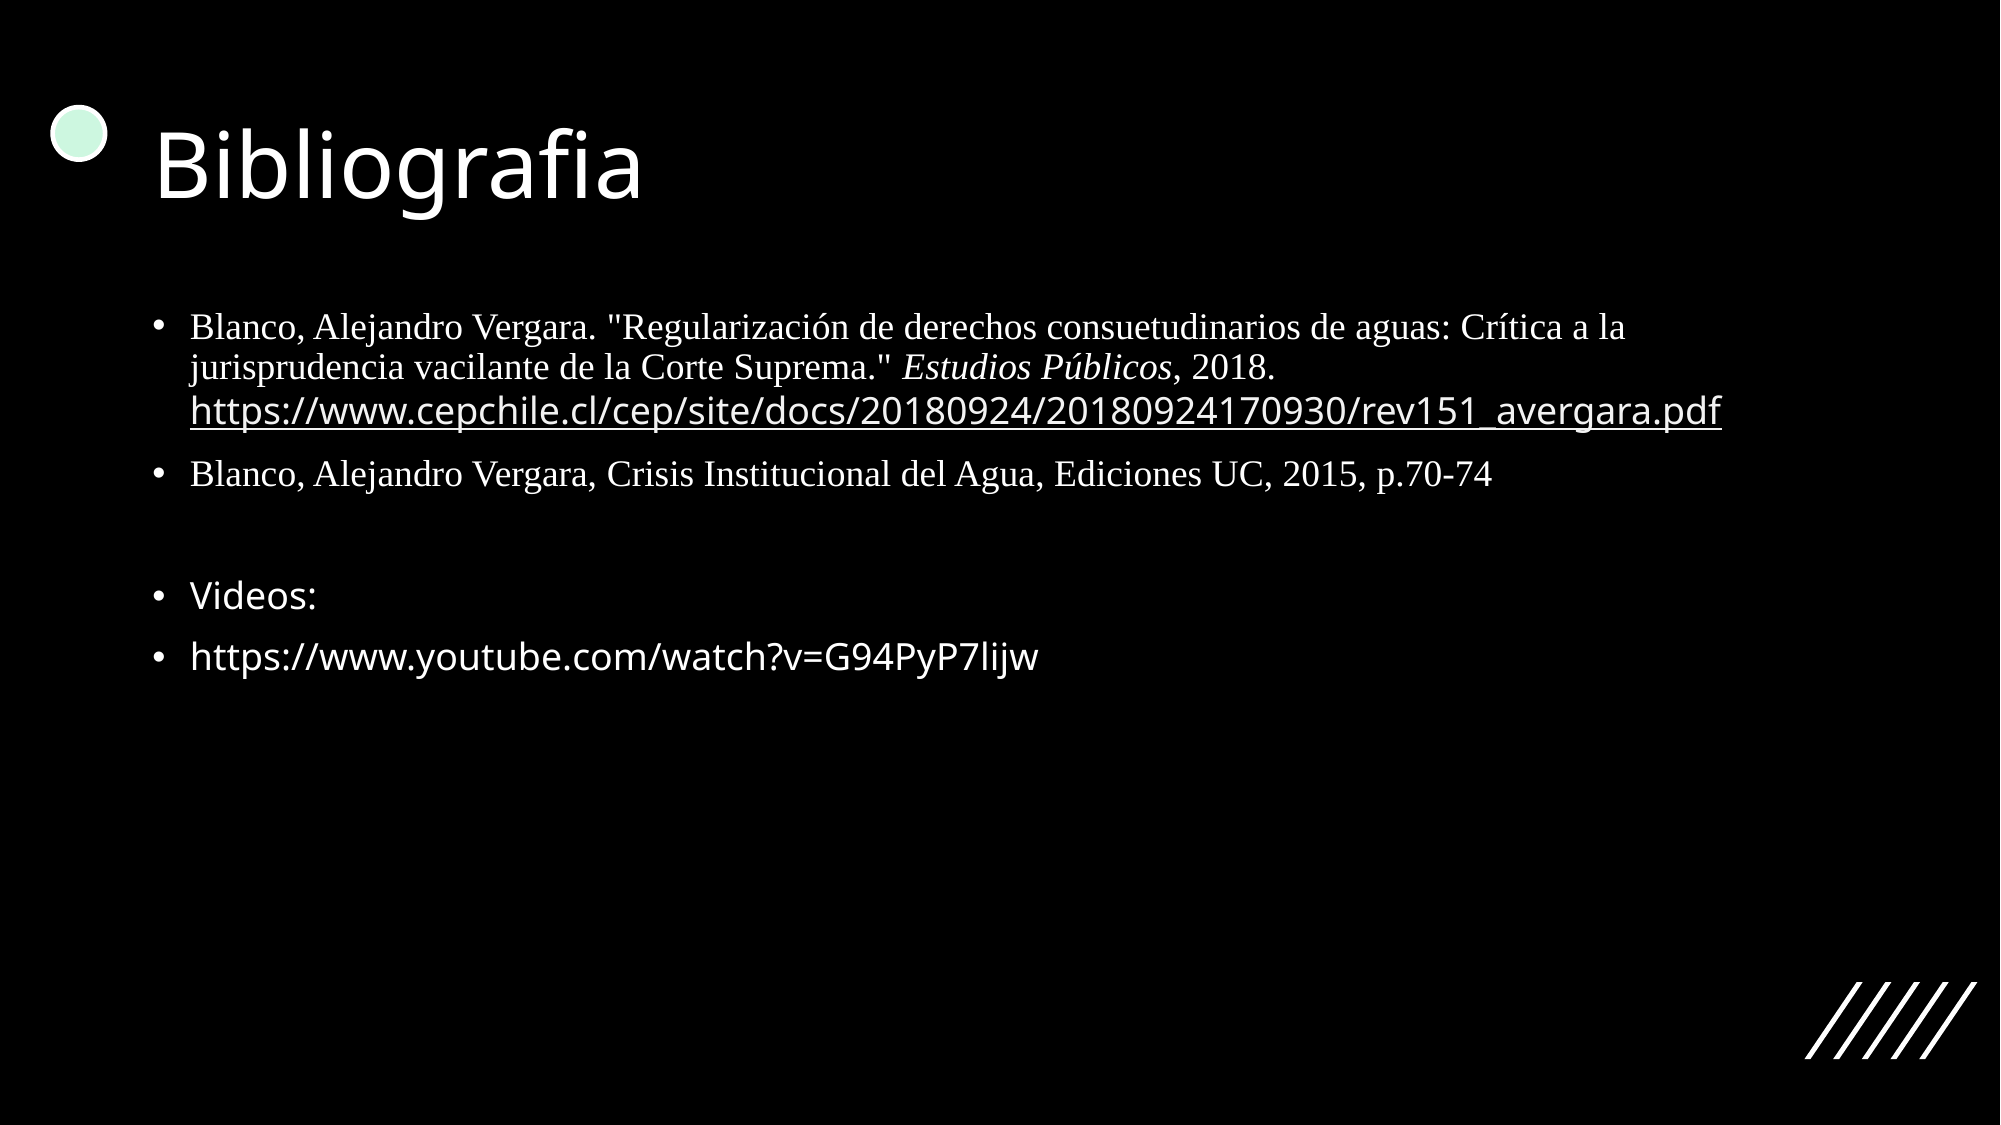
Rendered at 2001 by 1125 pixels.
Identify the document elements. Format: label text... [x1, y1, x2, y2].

title Bibliografia [137, 59, 1863, 278]
list Blanco, Alejandro Vergara. "Regularización de derechos consuetudinarios de aguas: Crítica a la jurisprudencia vacilante de la Corte Suprema." Estudios Públicos, 2018. https://www.cepchile.cl/cep/site/docs/20180924/20180924170930/rev151_avergara.pdf Blanco, Alejandro Vergara, Crisis Institucional del Agua, Ediciones UC, 2015, p.70-74 Videos: https://www.youtube.com/watch?v=G94PyP7lijw [137, 299, 1863, 1014]
